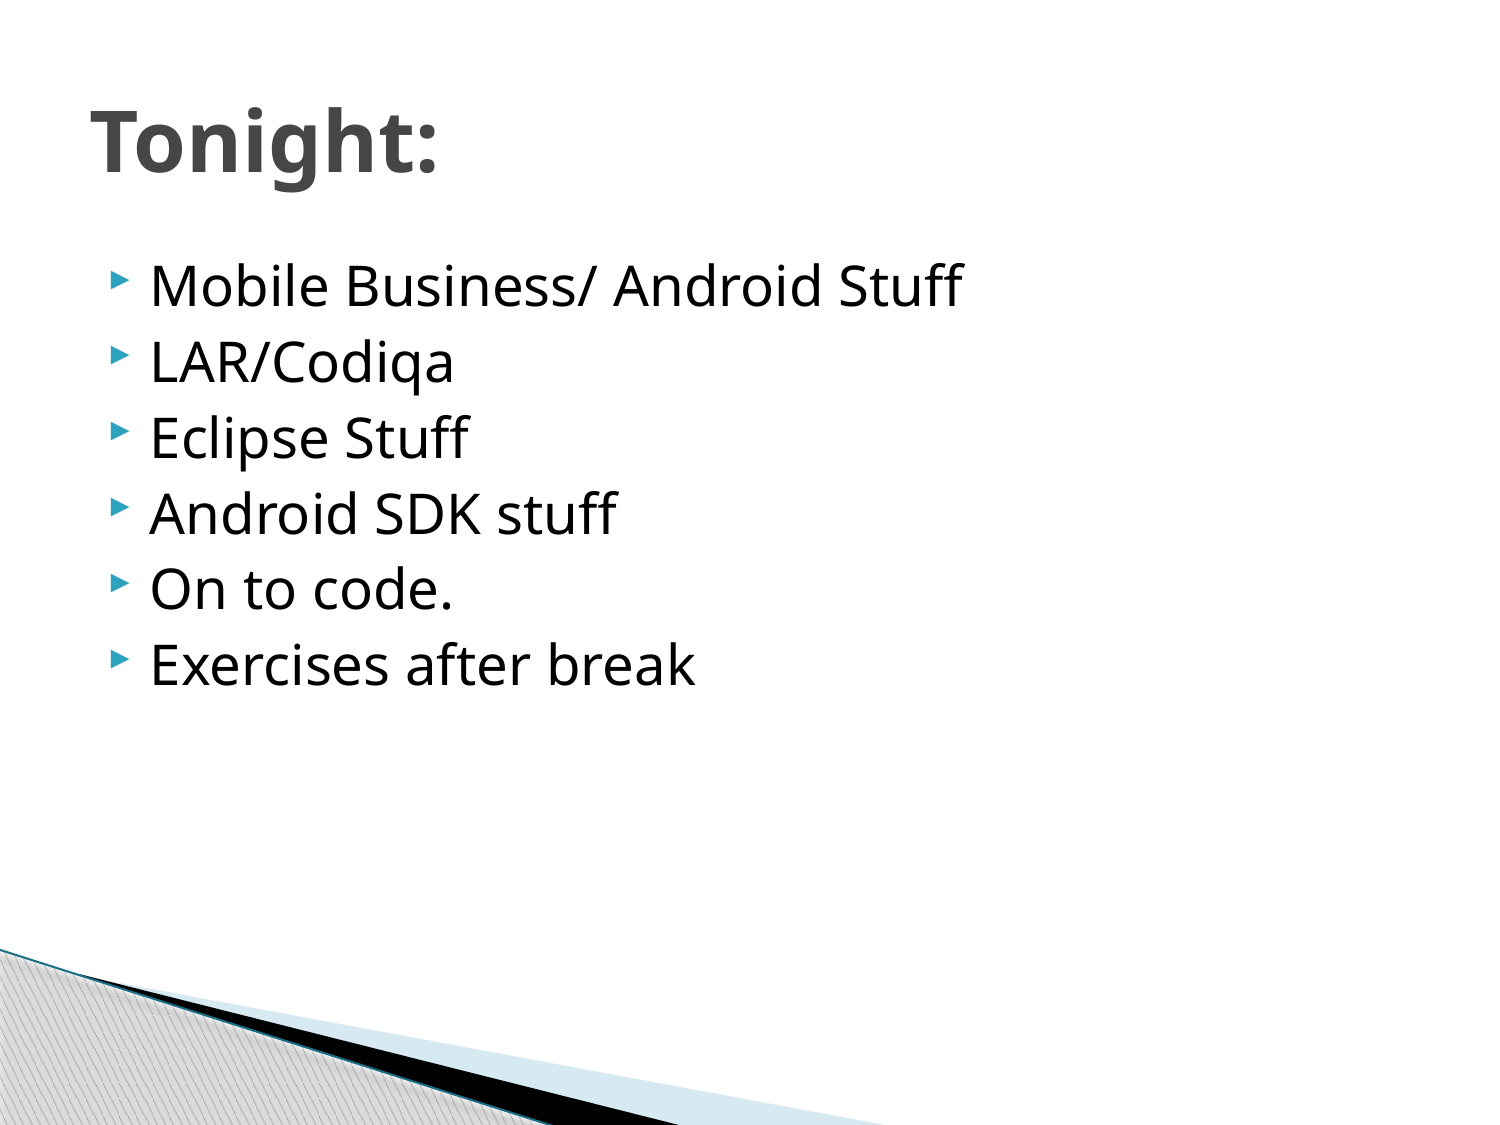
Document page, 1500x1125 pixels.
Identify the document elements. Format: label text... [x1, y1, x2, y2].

title Tonight: [75, 45, 1425, 233]
list Mobile Business/ Android Stuff LAR/Codiqa Eclipse Stuff Android SDK stuff On to code. Exercises after break [75, 243, 1425, 986]
